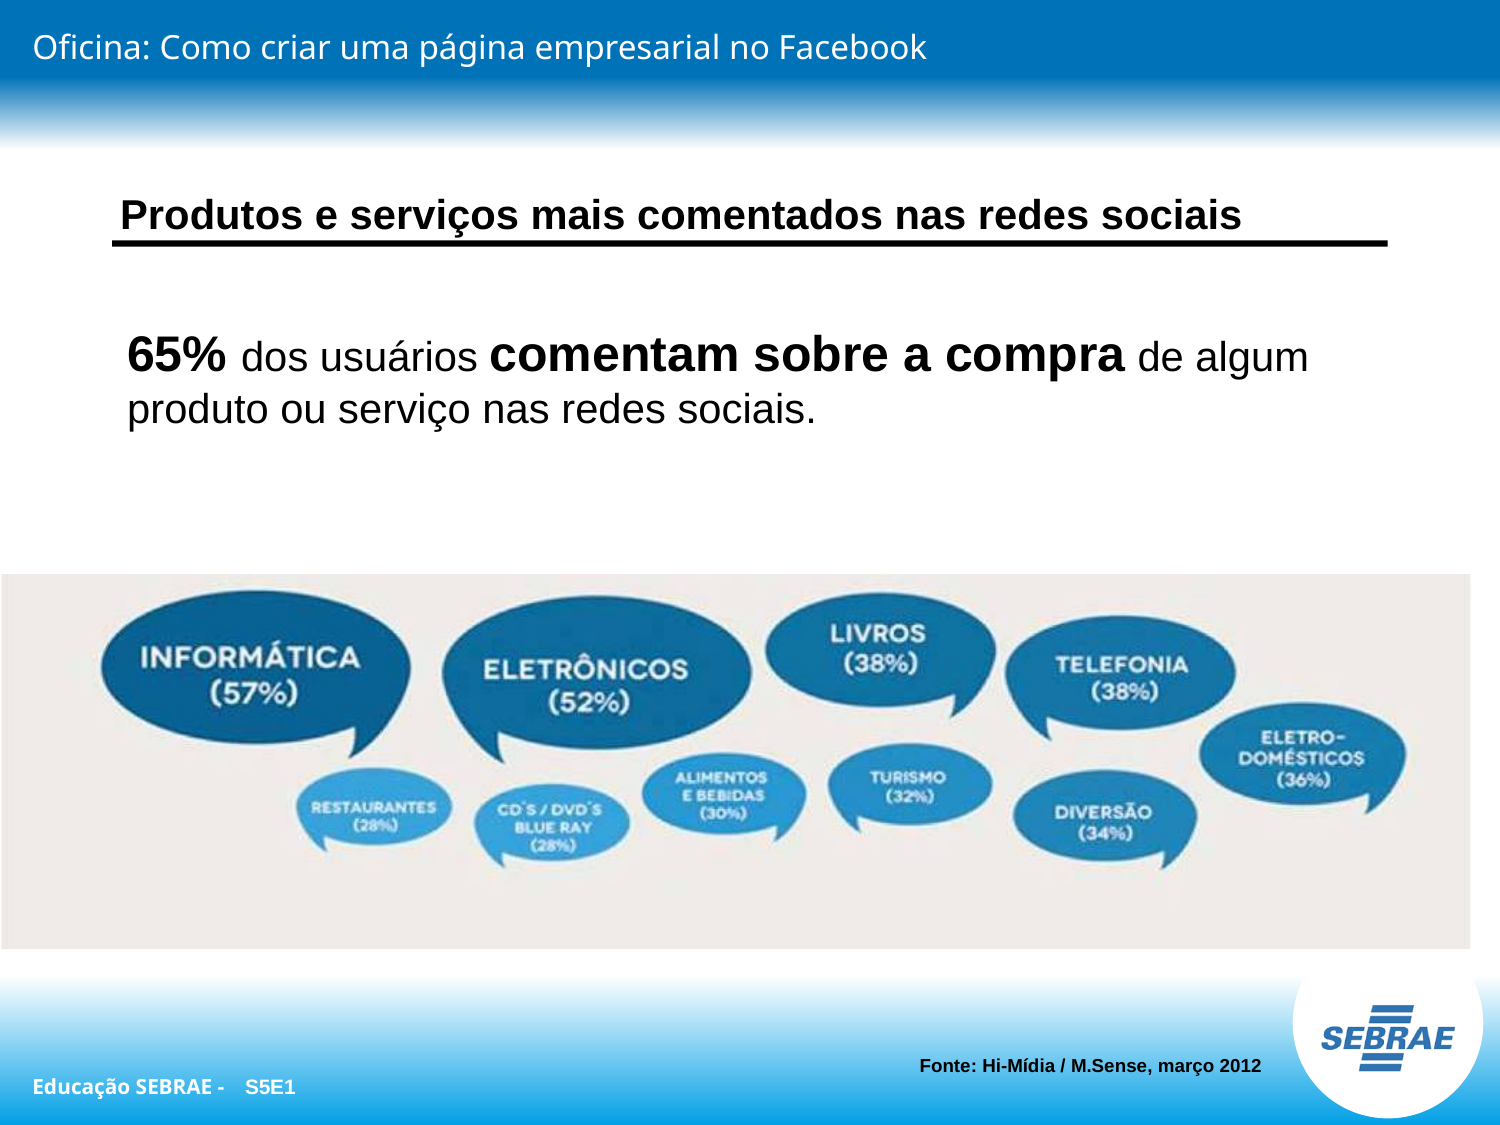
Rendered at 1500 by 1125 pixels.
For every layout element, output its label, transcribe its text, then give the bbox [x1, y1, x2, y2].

text_box Fonte: Hi-Mídia / M.Sense, março 2012 [904, 1046, 1277, 1085]
text_box S5E1 [230, 1065, 337, 1106]
picture [0, 573, 1472, 950]
picture [1316, 999, 1463, 1076]
text_box 65% dos usuários comentam sobre a compra de algum produto ou serviço nas redes sociais. [112, 314, 1388, 440]
text_box Produtos e serviços mais comentados nas redes sociais [105, 180, 1294, 246]
